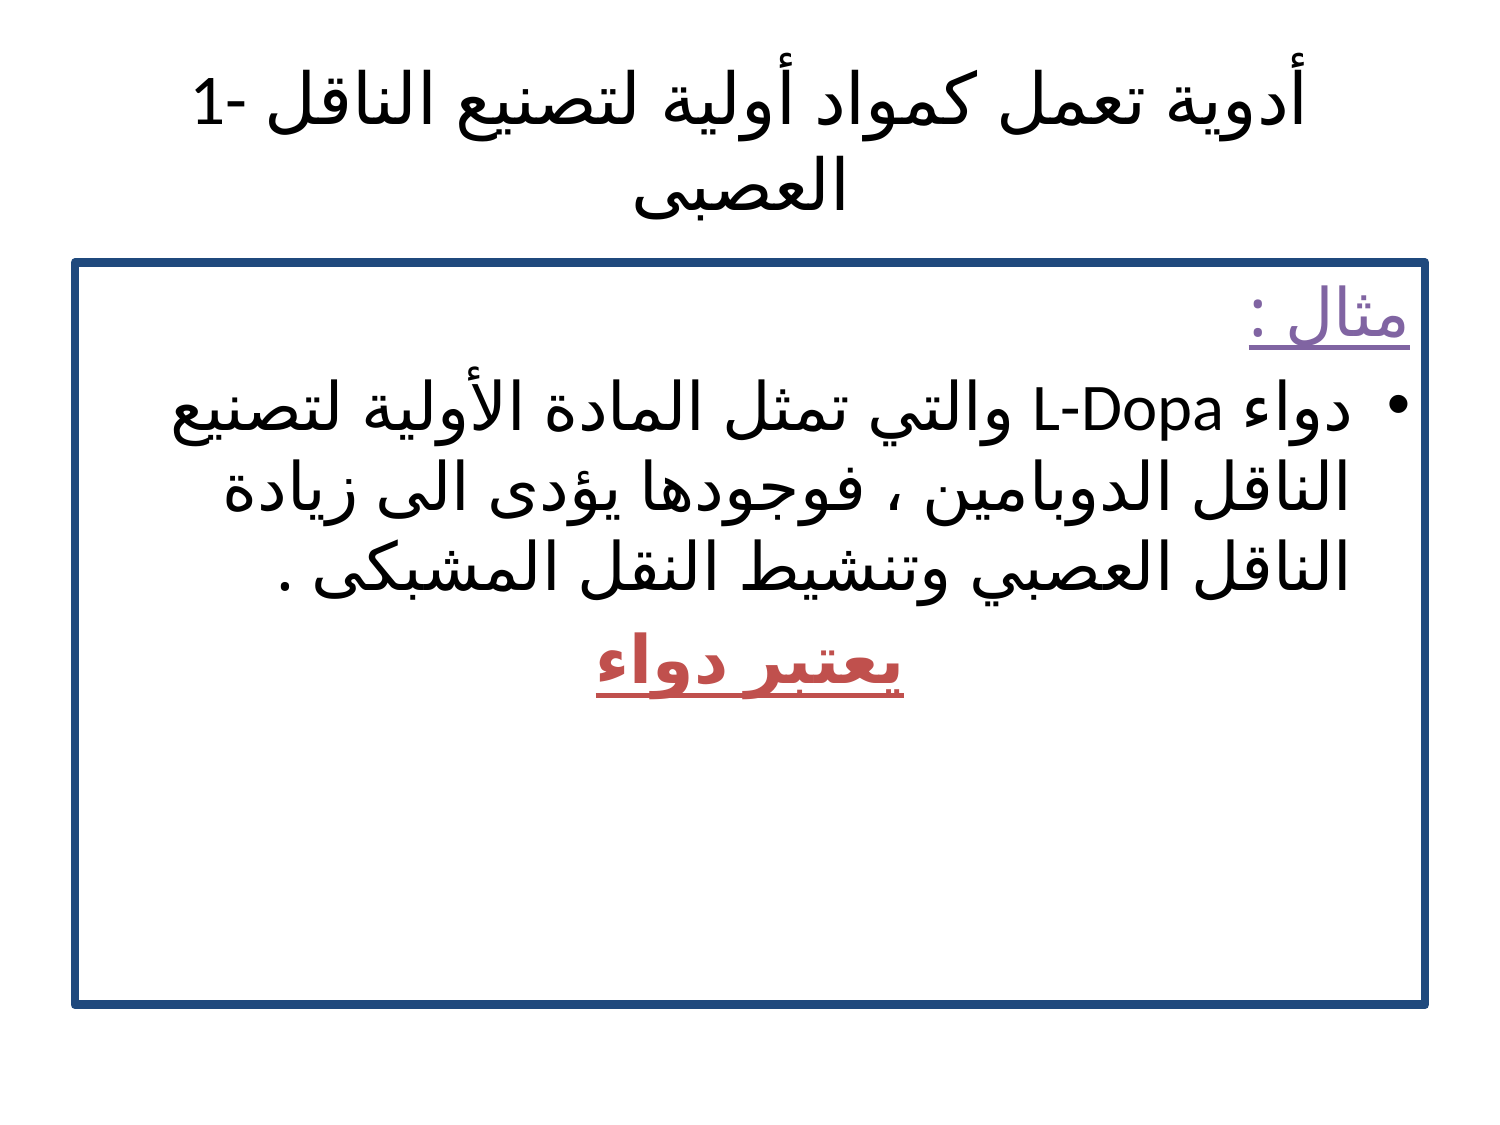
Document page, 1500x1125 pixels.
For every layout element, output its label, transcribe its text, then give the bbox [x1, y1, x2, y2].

title 1- أدوية تعمل كمواد أولية لتصنيع الناقل العصبى [75, 45, 1425, 233]
list مثال : دواء L-Dopa والتي تمثل المادة الأولية لتصنيع الناقل الدوبامين ، فوجودها يؤدى الى زيادة الناقل العصبي وتنشيط النقل المشبكى . يعتبر دواء [75, 262, 1425, 1005]
